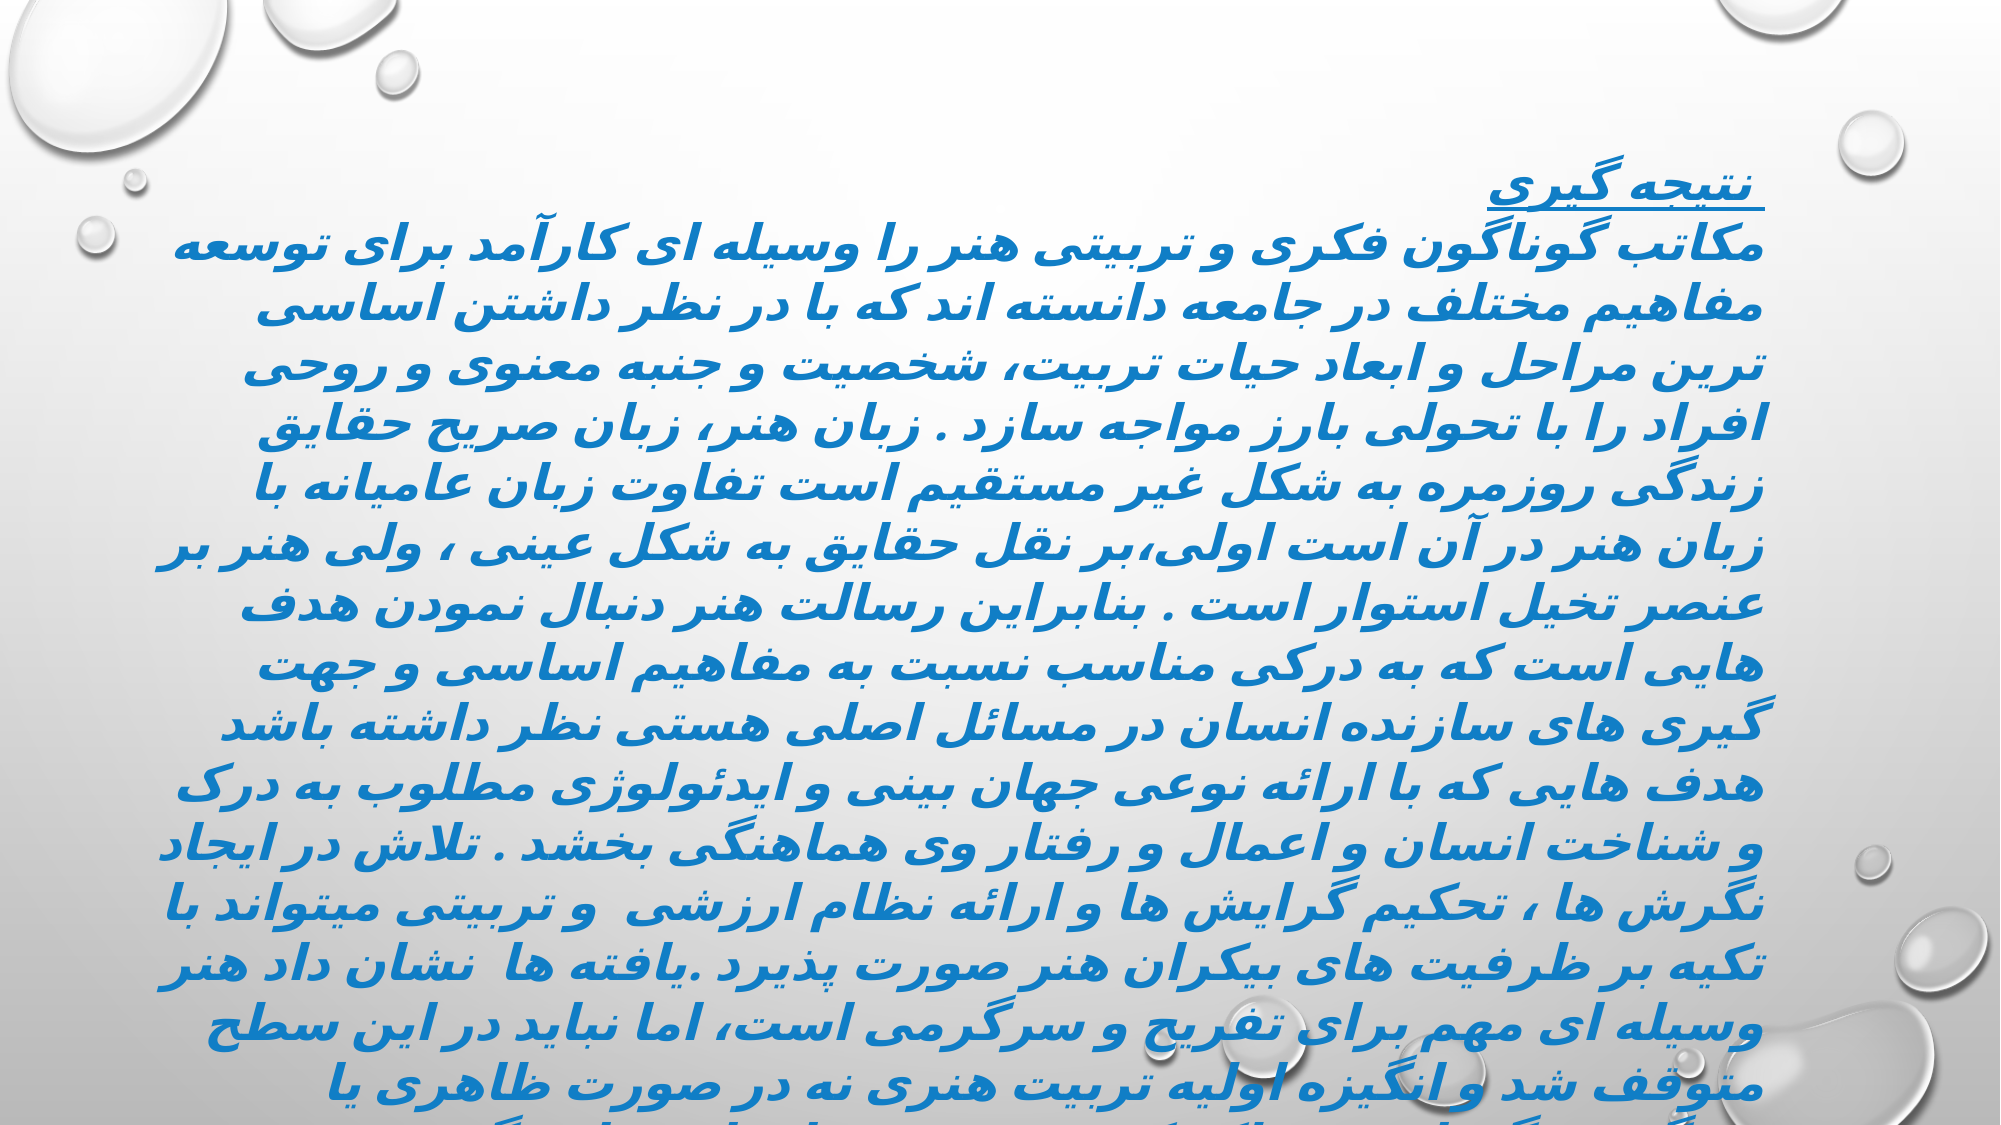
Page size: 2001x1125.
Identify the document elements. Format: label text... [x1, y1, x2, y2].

picture [0, 0, 2000, 1125]
text_box نتیجه گیری مکاتب گوناگون فکری و تربیتی هنر را وسیله ای کارآمد برای توسعه مفاهیم مختلف در جامعه دانسته اند که با در نظر داشتن اساسی ترین مراحل و ابعاد حیات تربیت، شخصیت و جنبه معنوی و روحی افراد را با تحولی بارز مواجه سازد . زبان هنر، زبان صریح حقایق زندگی روزمره به شکل غیر مستقیم است تفاوت زبان عامیانه با زبان هنر در آن است اولی،بر نقل حقایق به شکل عینی ، ولی هنر بر عنصر تخیل استوار است . بنابراین رسالت هنر دنبال نمودن هدف هایی است که به درکی مناسب نسبت به مفاهیم اساسی و جهت گیری های سازنده انسان در مسائل اصلی هستی نظر داشته باشد هدف هایی که با ارائه نوعی جهان بینی و ایدئولوژی مطلوب به درک و شناخت انسان و اعمال و رفتار وی هماهنگی بخشد . تلاش در ایجاد نگرش ها ، تحکیم گرایش ها و ارائه نظام ارزشی و تربیتی میتواند با تکیه بر ظرفیت های بیکران هنر صورت پذیرد .یافته ها نشان داد هنر وسیله ای مهم برای تفریح و سرگرمی است، اما نباید در این سطح متوقف شد و انگیزه اولیه تربیت هنری نه در صورت ظاهری یا سرگرمی گذراست ، بلکه کوششی پرمعنا برای سازندگی روحی و معنوی جامعه است. [134, 142, 1780, 1125]
